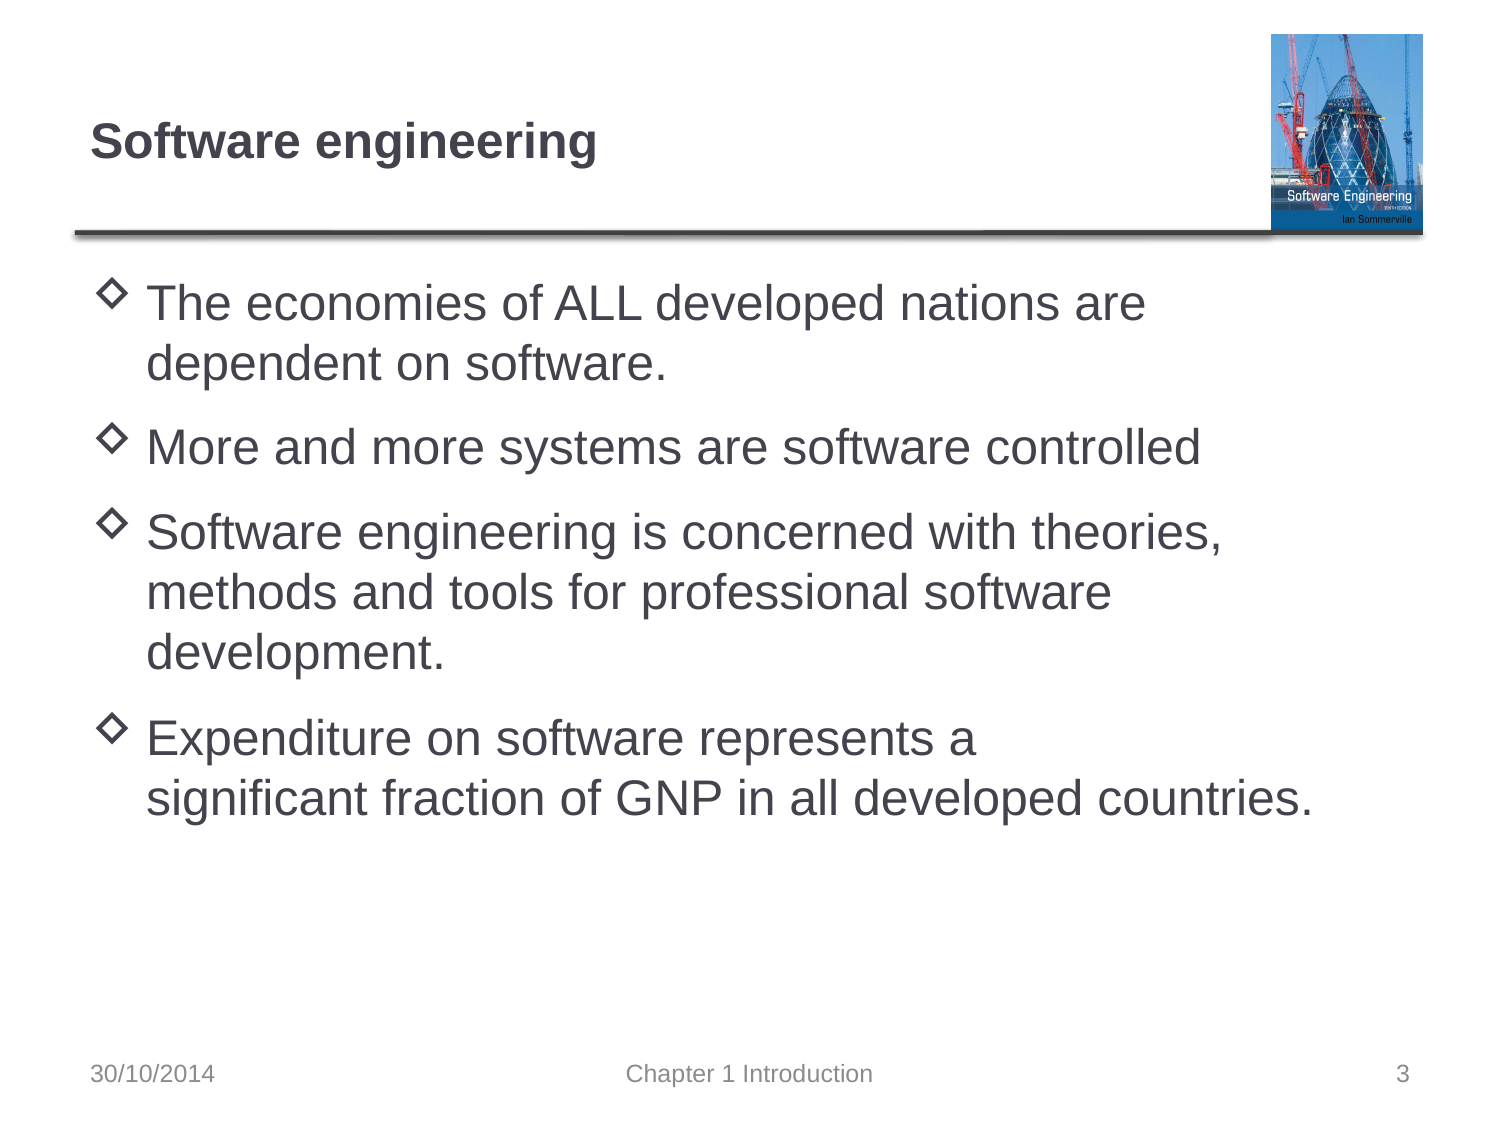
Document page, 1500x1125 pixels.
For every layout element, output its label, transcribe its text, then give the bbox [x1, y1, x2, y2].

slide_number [75, 1042, 425, 1103]
slide_number 3 [1074, 1042, 1425, 1103]
title Software engineering [74, 44, 1272, 233]
list The economies of ALL developed nations are dependent on software. More and more systems are software controlled Software engineering is concerned with theories, methods and tools for professional software development. Expenditure on software represents a significant fraction of GNP in all developed countries. [75, 262, 1425, 1005]
footer Chapter 1 Introduction [512, 1042, 988, 1103]
picture [1271, 34, 1423, 230]
